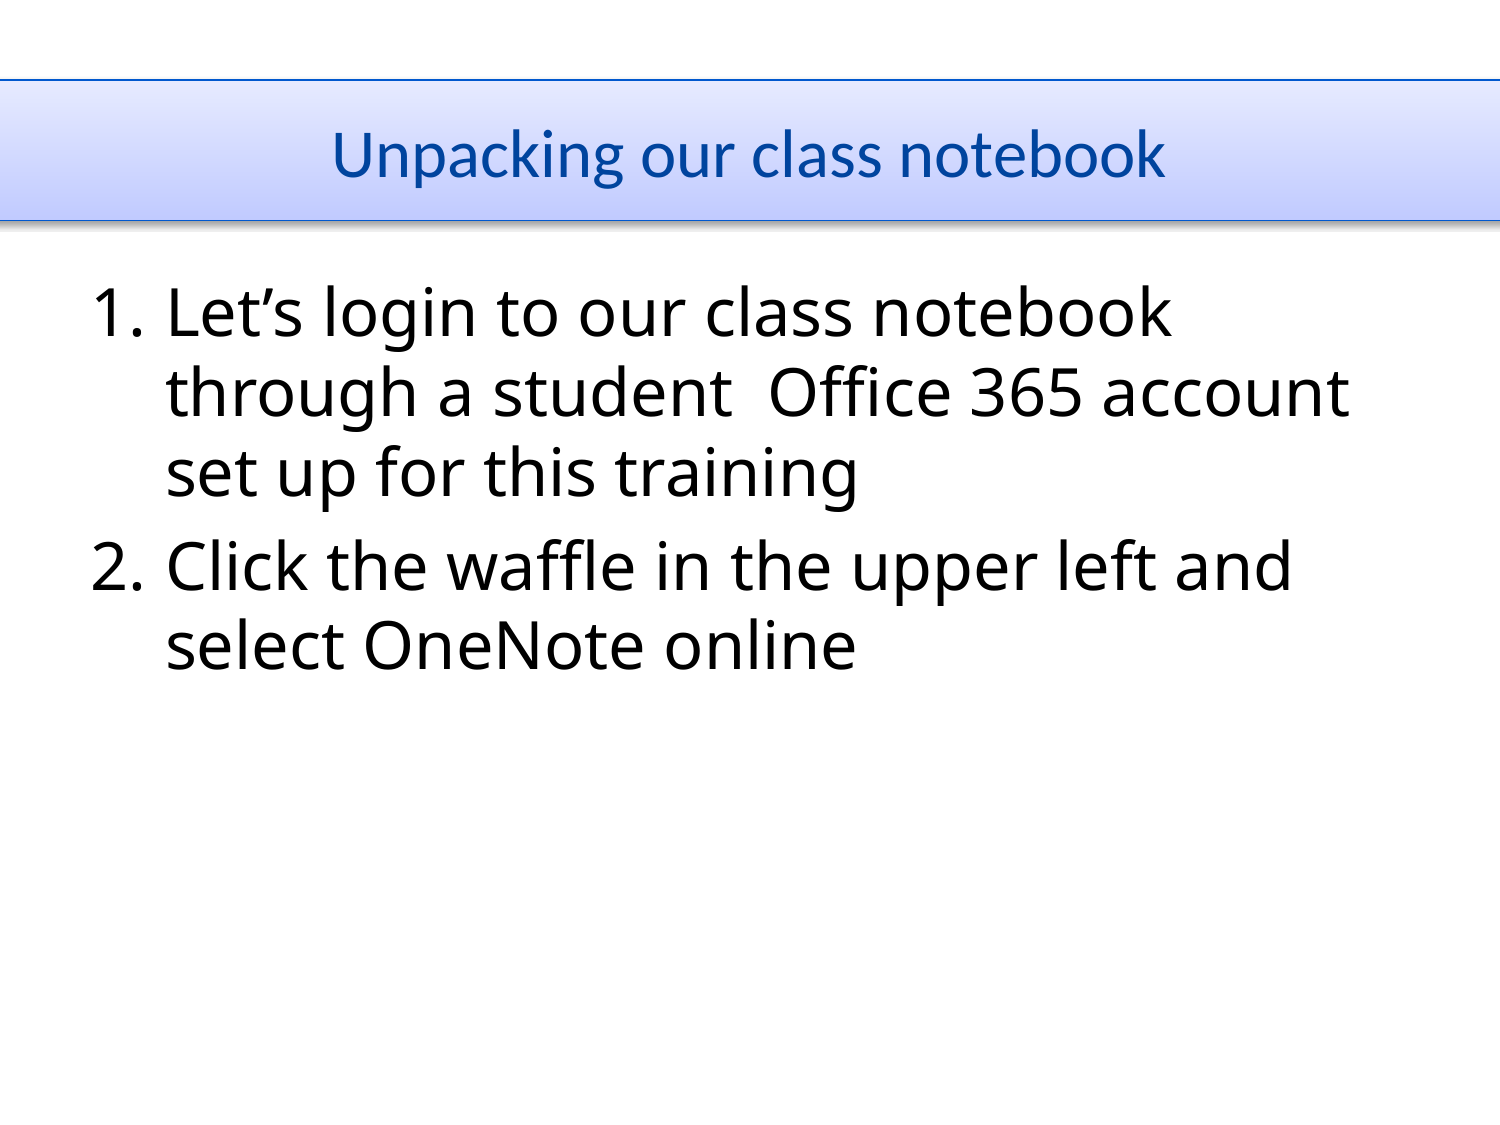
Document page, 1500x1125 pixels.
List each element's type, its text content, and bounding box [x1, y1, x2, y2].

list Let’s login to our class notebook through a student Office 365 account set up for this training Click the waffle in the upper left and select OneNote online [75, 262, 1461, 1005]
title Unpacking our class notebook [0, 79, 1500, 221]
